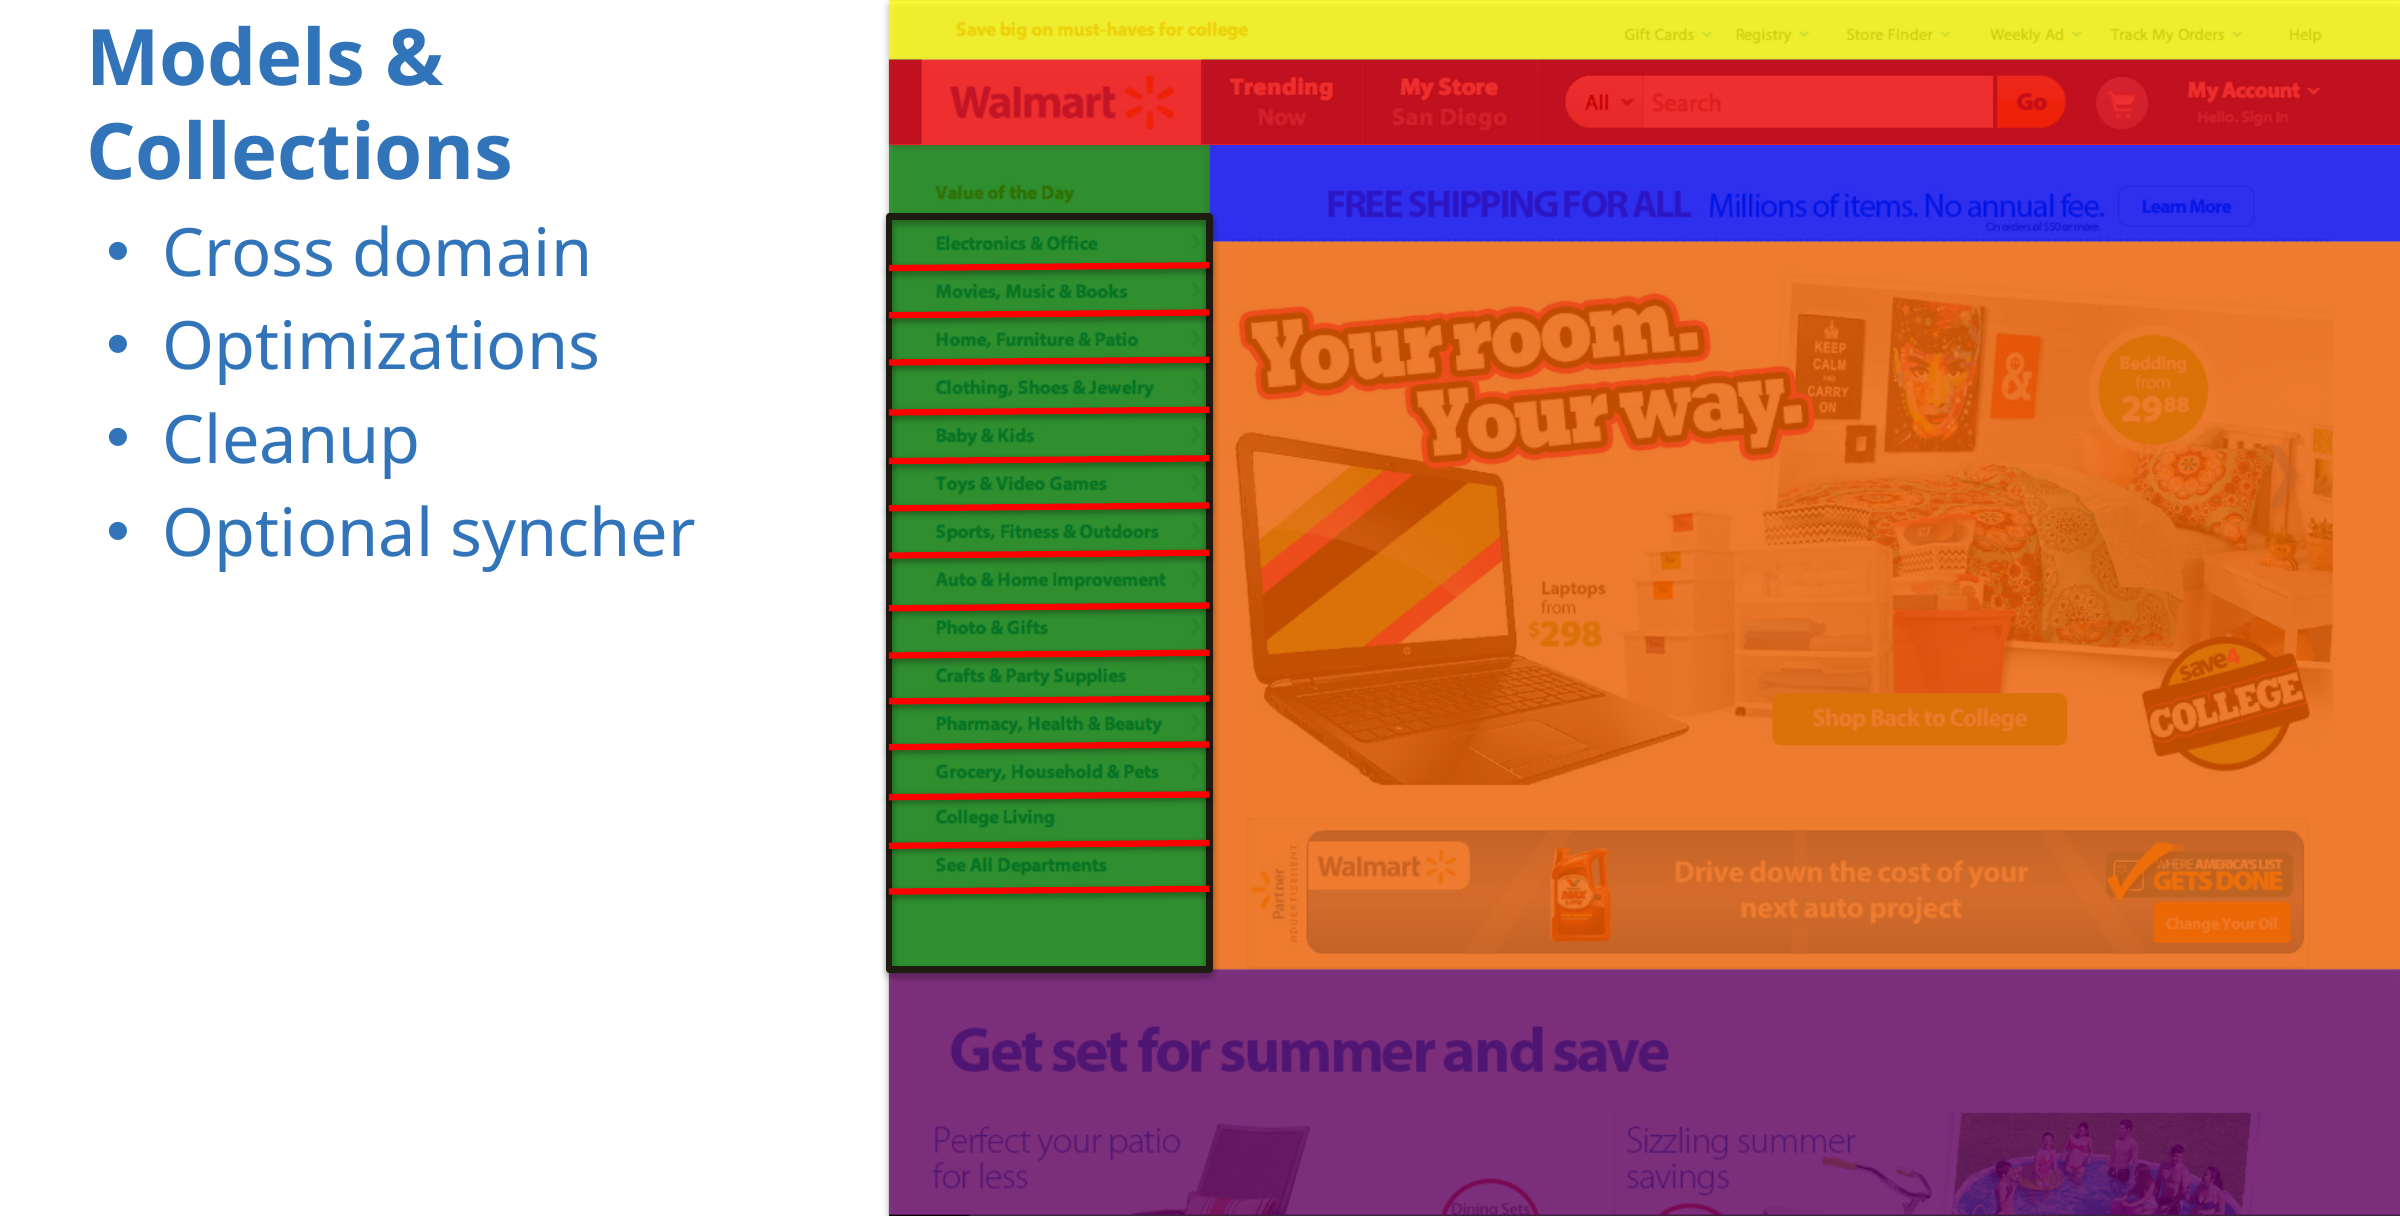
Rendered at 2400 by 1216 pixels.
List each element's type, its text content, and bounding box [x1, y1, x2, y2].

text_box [888, 605, 1210, 609]
title Models & Collections [70, 0, 884, 203]
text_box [888, 359, 1210, 363]
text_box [888, 652, 1210, 656]
picture [888, 0, 2400, 1216]
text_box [888, 888, 1210, 892]
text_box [888, 505, 1210, 509]
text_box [888, 552, 1210, 556]
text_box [888, 698, 1210, 702]
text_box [888, 744, 1210, 748]
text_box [888, 265, 1210, 269]
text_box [888, 458, 1210, 462]
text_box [888, 312, 1210, 316]
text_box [888, 409, 1210, 413]
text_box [888, 842, 1210, 847]
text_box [888, 794, 1210, 798]
list Cross domain Optimizations Cleanup Optional syncher [91, 202, 883, 1149]
